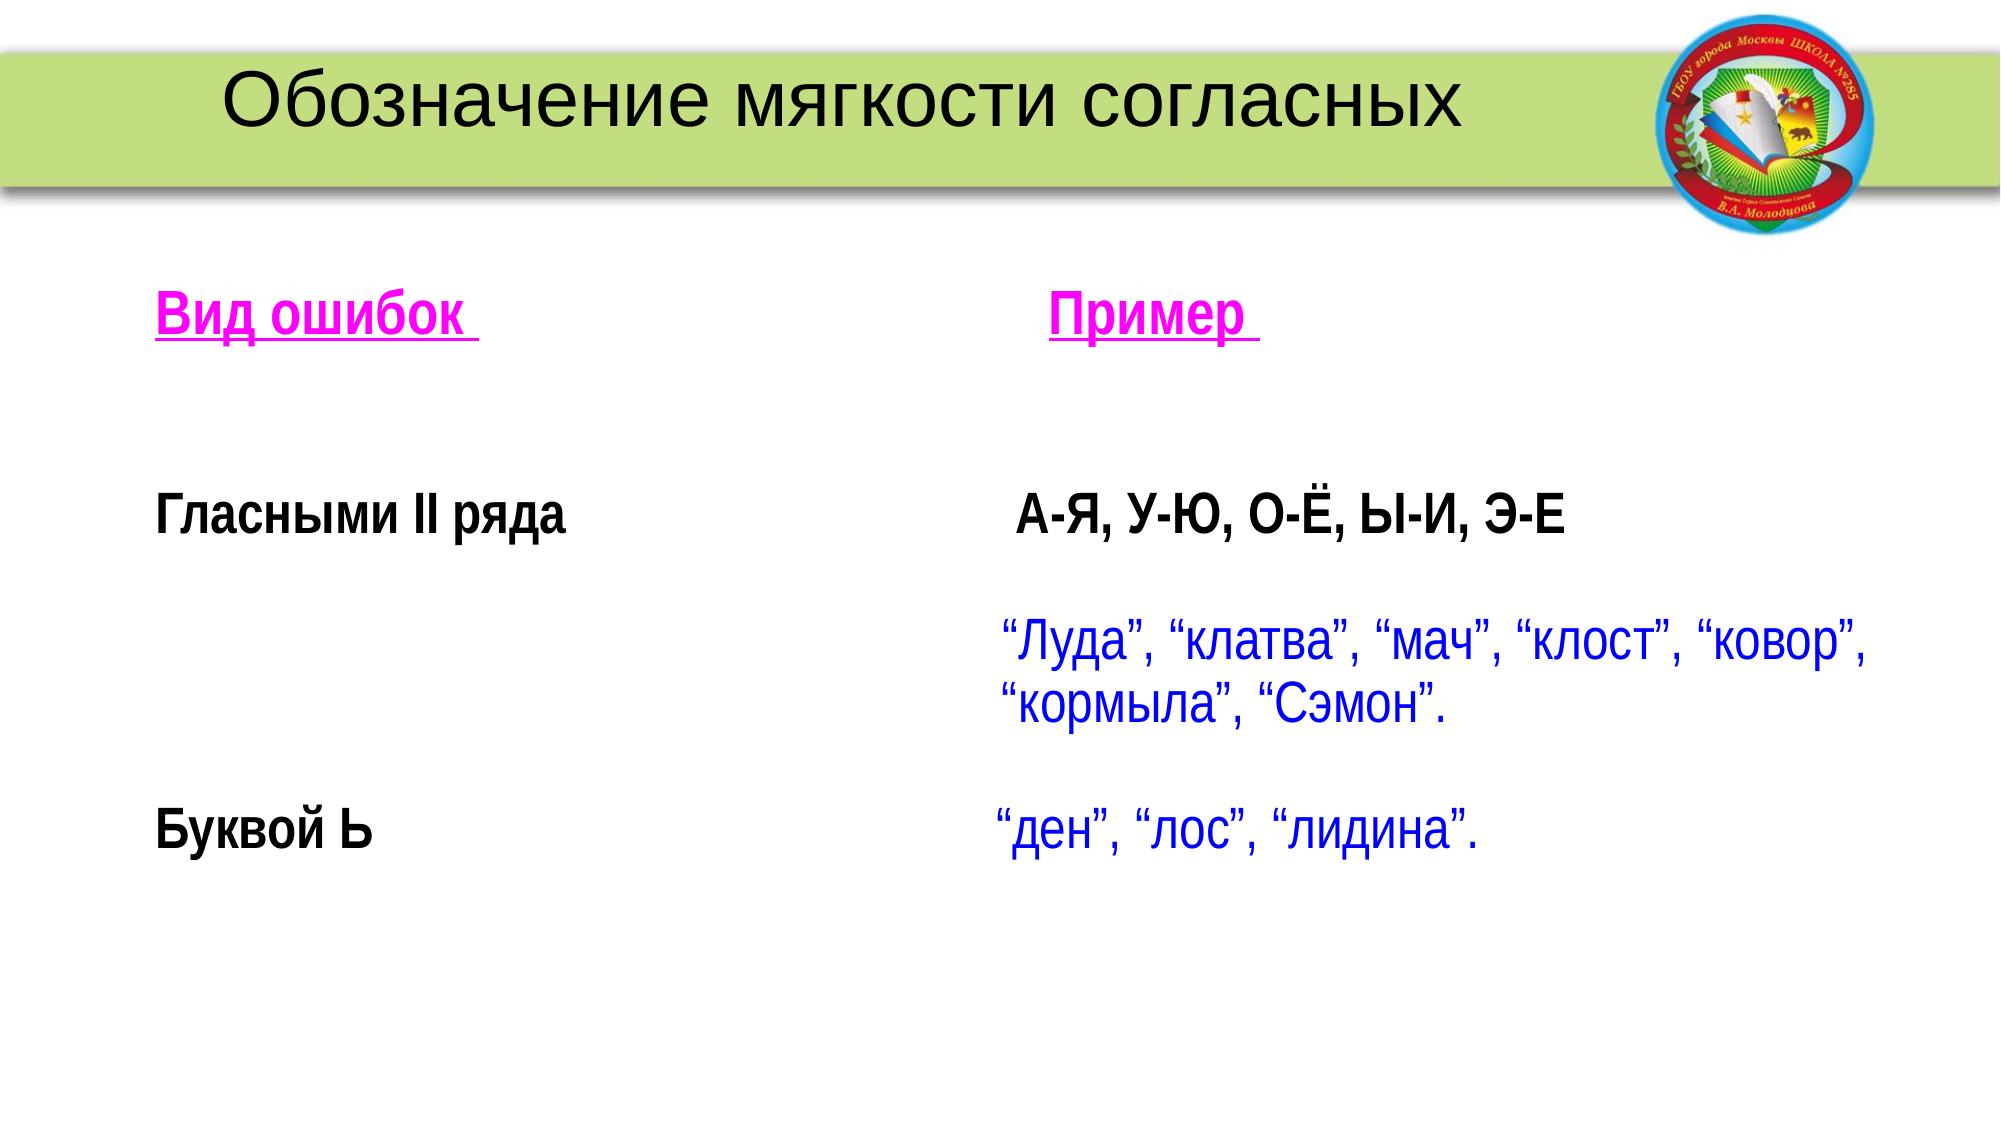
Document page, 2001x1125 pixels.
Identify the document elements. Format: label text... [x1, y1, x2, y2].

title Обозначение мягкости согласных [53, 52, 1632, 182]
picture [0, 0, 2001, 1125]
text_box Вид ошибок Пример Гласными II ряда А-Я, У-Ю, О-Ё, Ы-И, Э-Е “Луда”, “клатва”, “мач”, “клост”, “ковор”, “кормыла”, “Сэмон”. Буквой Ь “ден”, “лос”, “лидина”. [140, 265, 1920, 1002]
